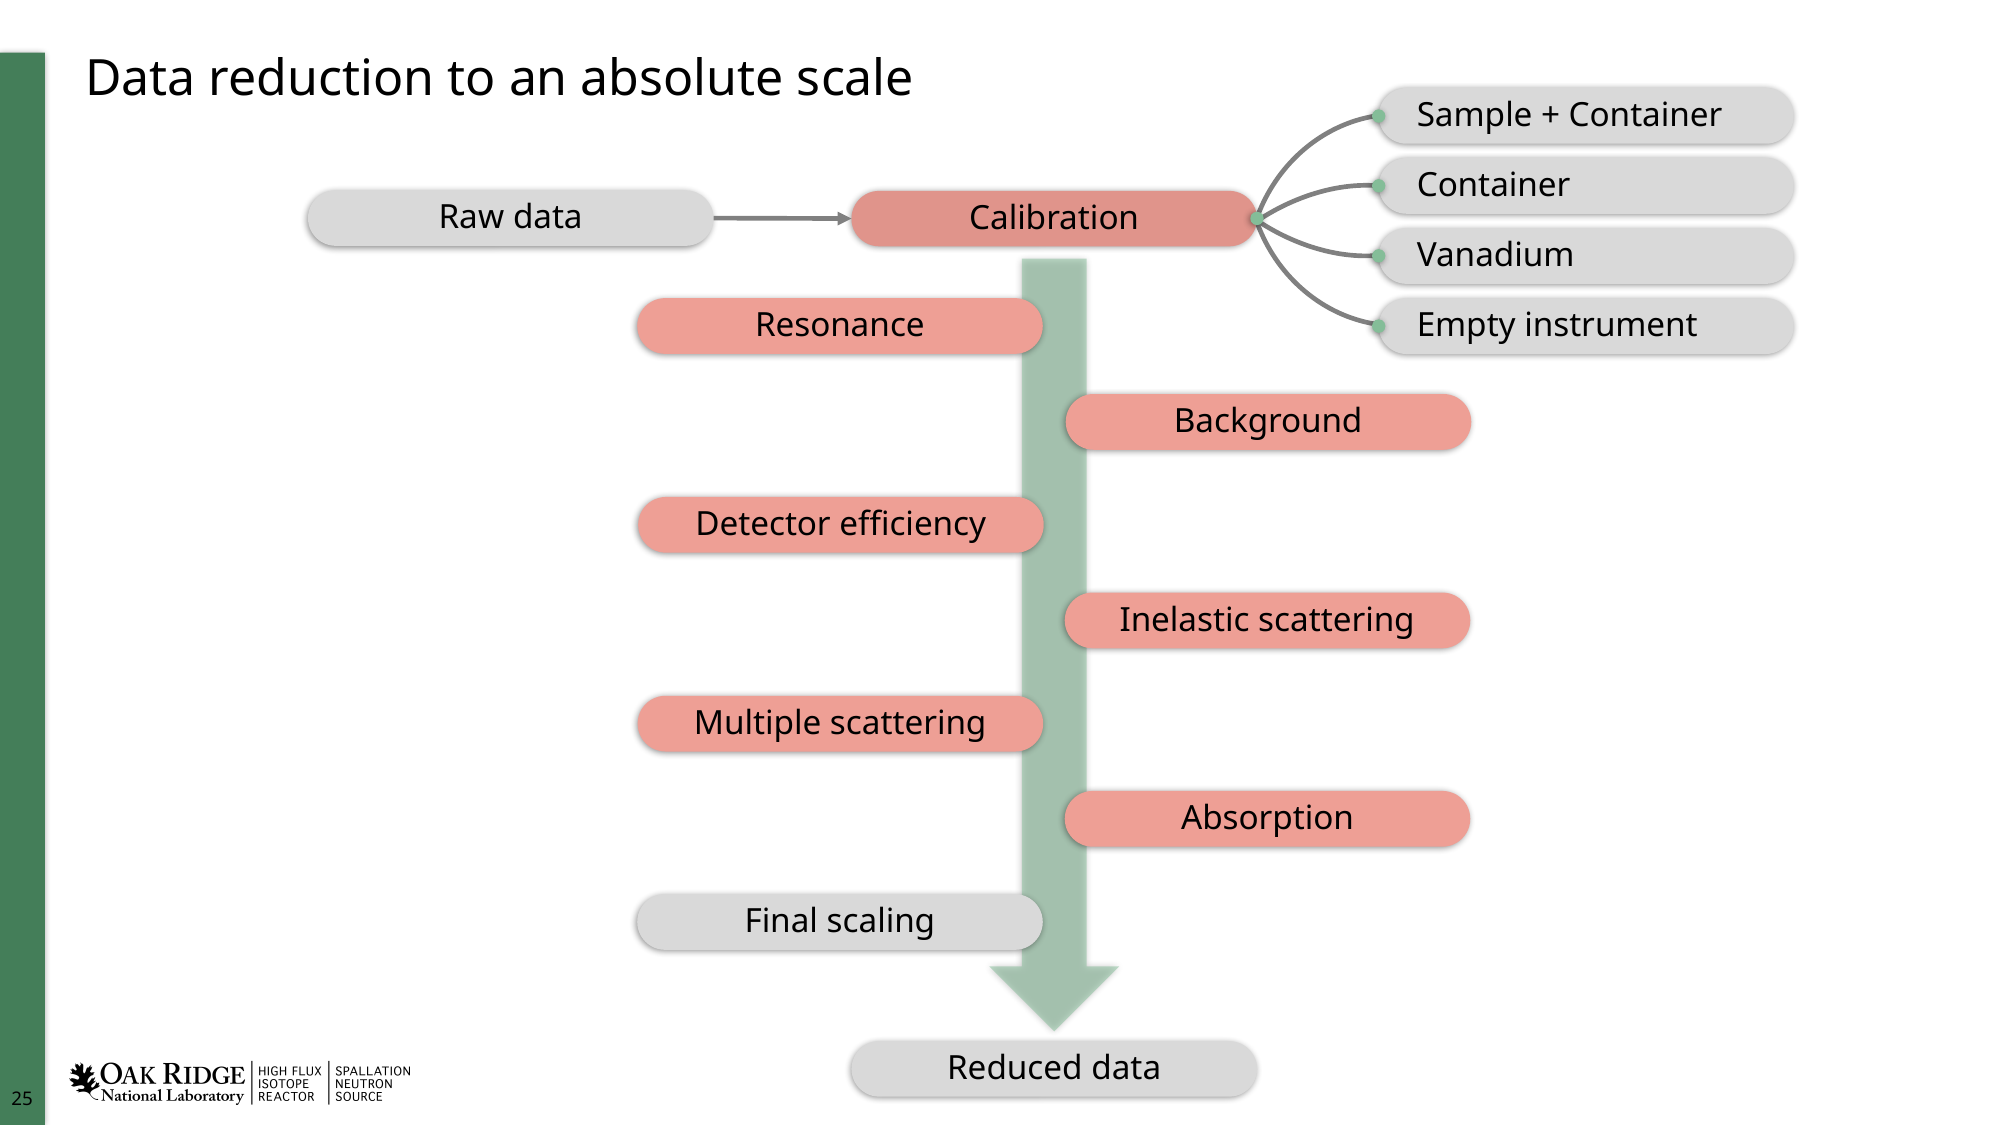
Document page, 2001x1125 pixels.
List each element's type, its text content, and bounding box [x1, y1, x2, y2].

text_box [1250, 211, 1264, 226]
text_box [1260, 228, 1311, 298]
text_box [1371, 109, 1378, 123]
text_box [1260, 117, 1378, 257]
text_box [1378, 87, 1794, 355]
text_box [989, 258, 1120, 1032]
text_box [1266, 221, 1367, 312]
title Data reduction to an absolute scale [70, 44, 1000, 115]
text_box Calibration [851, 190, 1255, 247]
text_box Reduced data [851, 1041, 1258, 1097]
text_box Absorption [1064, 790, 1471, 847]
text_box [1371, 319, 1378, 333]
picture [66, 1058, 413, 1108]
text_box [1325, 261, 1378, 324]
text_box Multiple scattering [637, 695, 1044, 752]
text_box Inelastic scattering [1064, 592, 1471, 649]
text_box Raw data [307, 190, 714, 246]
text_box [1312, 129, 1324, 141]
text_box [1371, 249, 1378, 263]
text_box Background [1065, 394, 1472, 450]
text_box Resonance [637, 298, 1043, 354]
text_box [1371, 179, 1378, 193]
text_box Detector efficiency [638, 496, 1044, 553]
text_box Final scaling [637, 894, 1043, 950]
